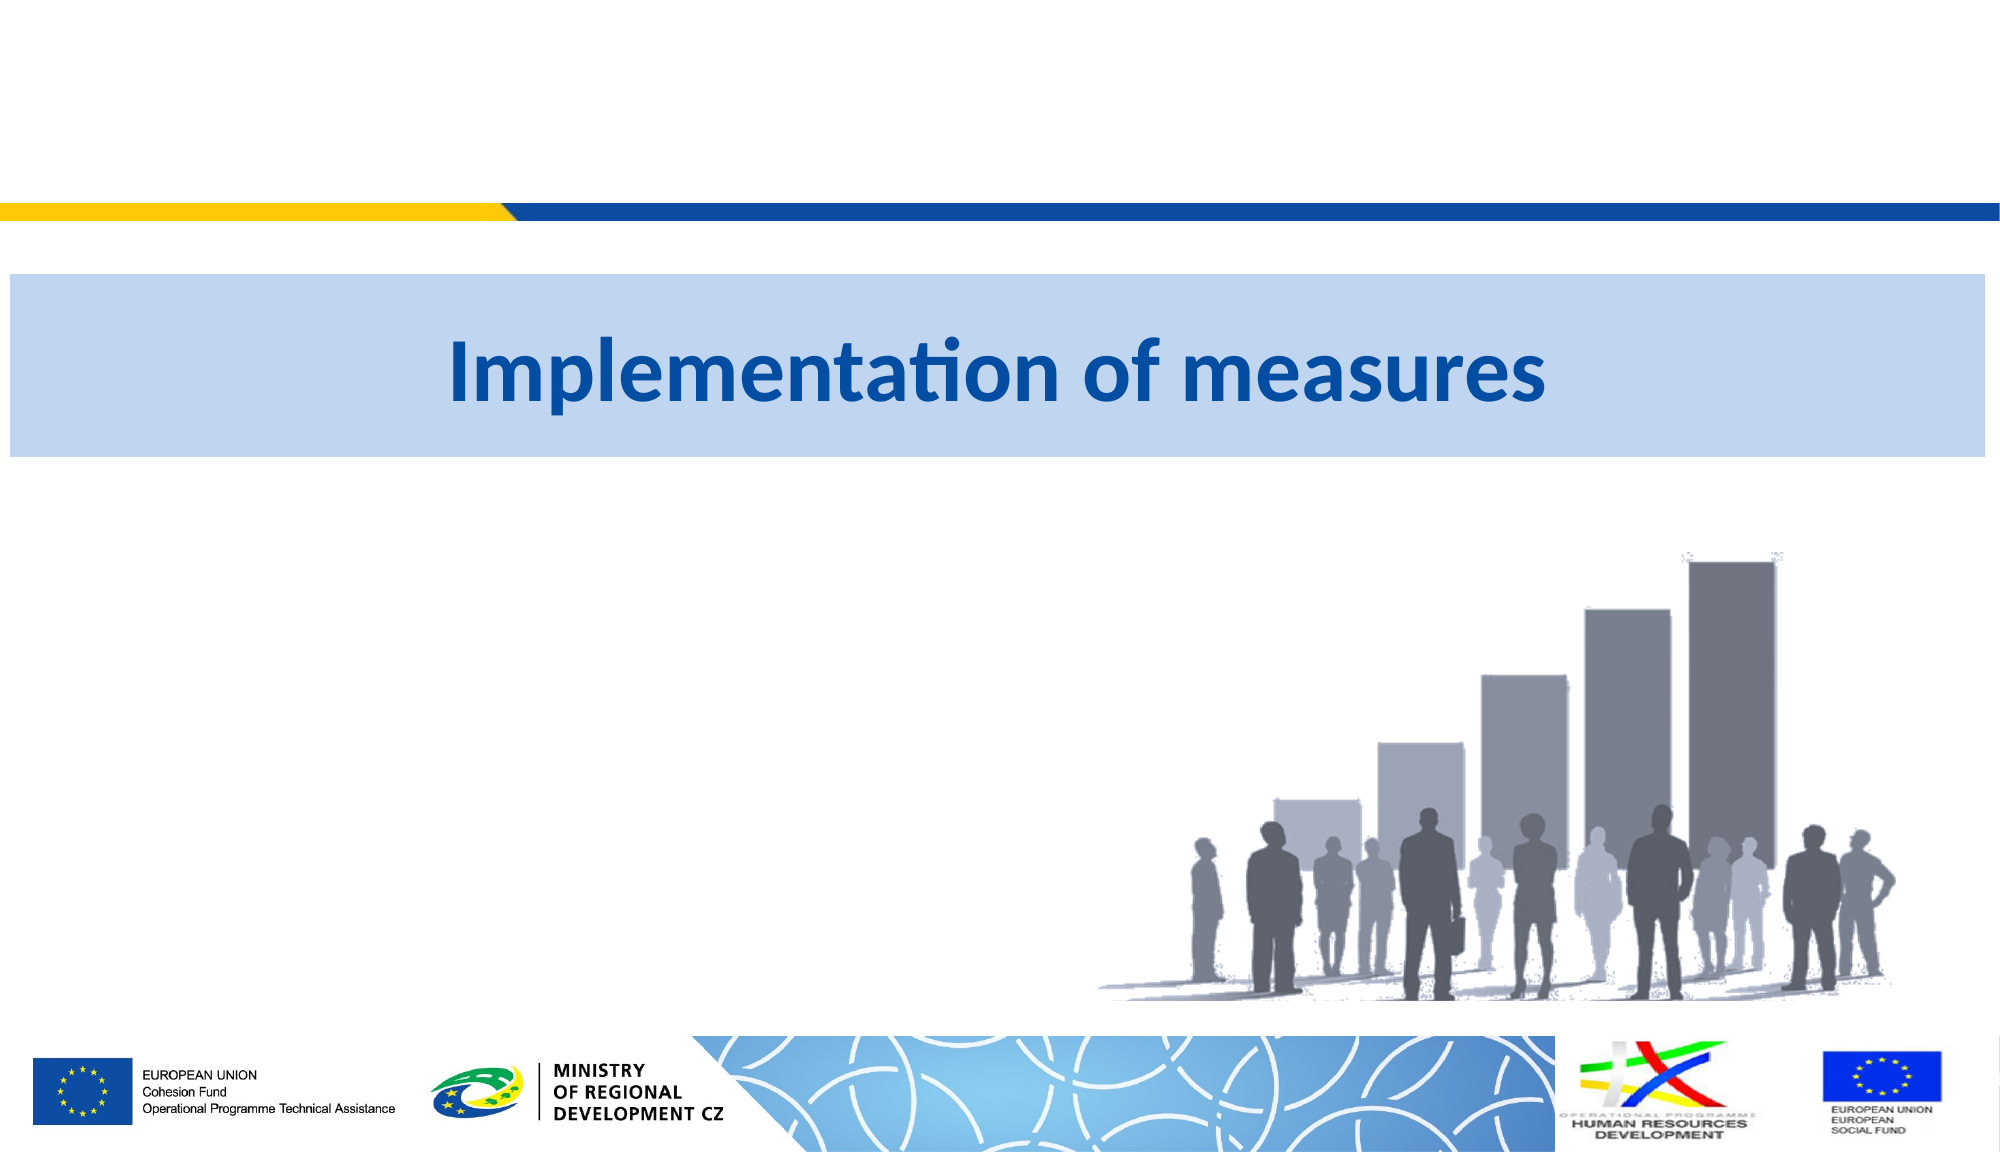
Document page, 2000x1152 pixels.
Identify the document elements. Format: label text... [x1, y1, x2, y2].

title Implementation of measures [5, 268, 1991, 462]
picture [0, 1036, 2000, 1152]
picture [1077, 552, 1986, 1001]
picture [0, 203, 2000, 221]
